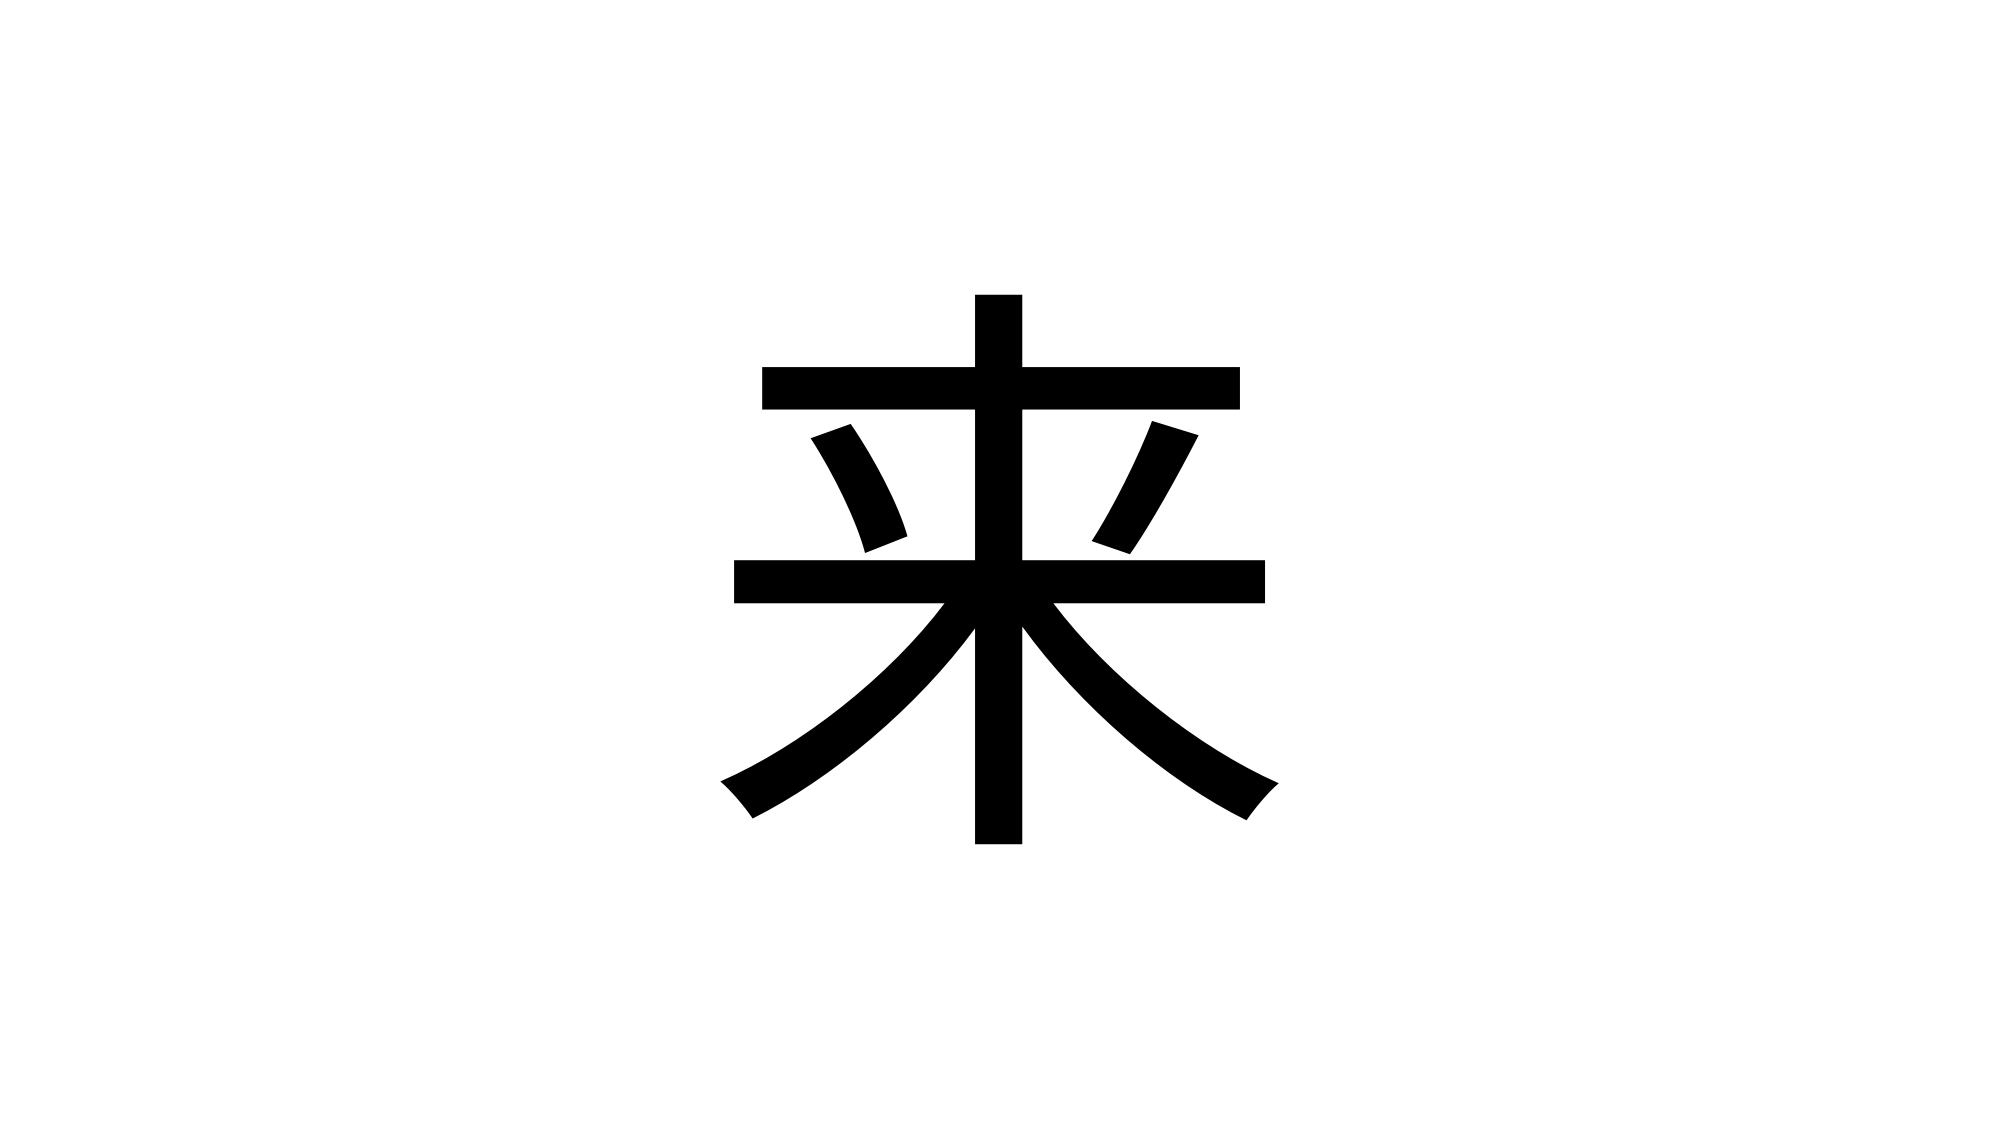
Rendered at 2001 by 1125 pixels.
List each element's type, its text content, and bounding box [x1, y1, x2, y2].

text_box 来 [686, 192, 1314, 925]
